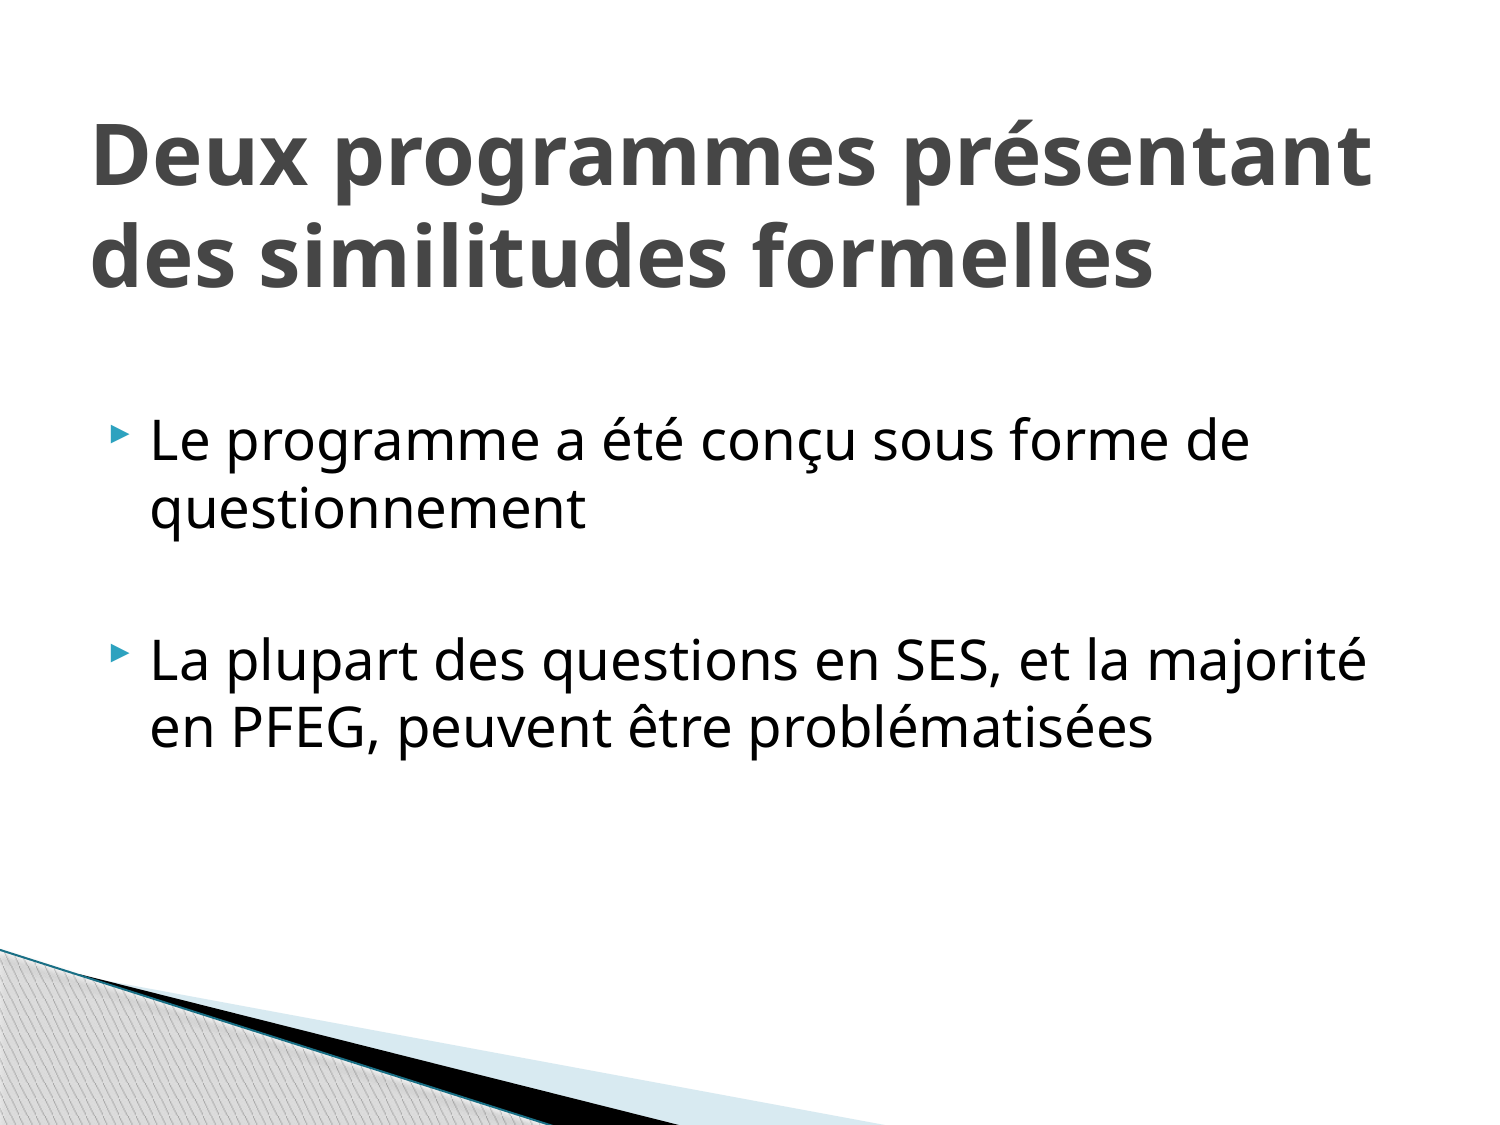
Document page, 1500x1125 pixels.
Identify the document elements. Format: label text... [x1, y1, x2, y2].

list Le programme a été conçu sous forme de questionnement La plupart des questions en SES, et la majorité en PFEG, peuvent être problématisées [75, 397, 1425, 986]
title Deux programmes présentant des similitudes formelles [75, 66, 1425, 339]
